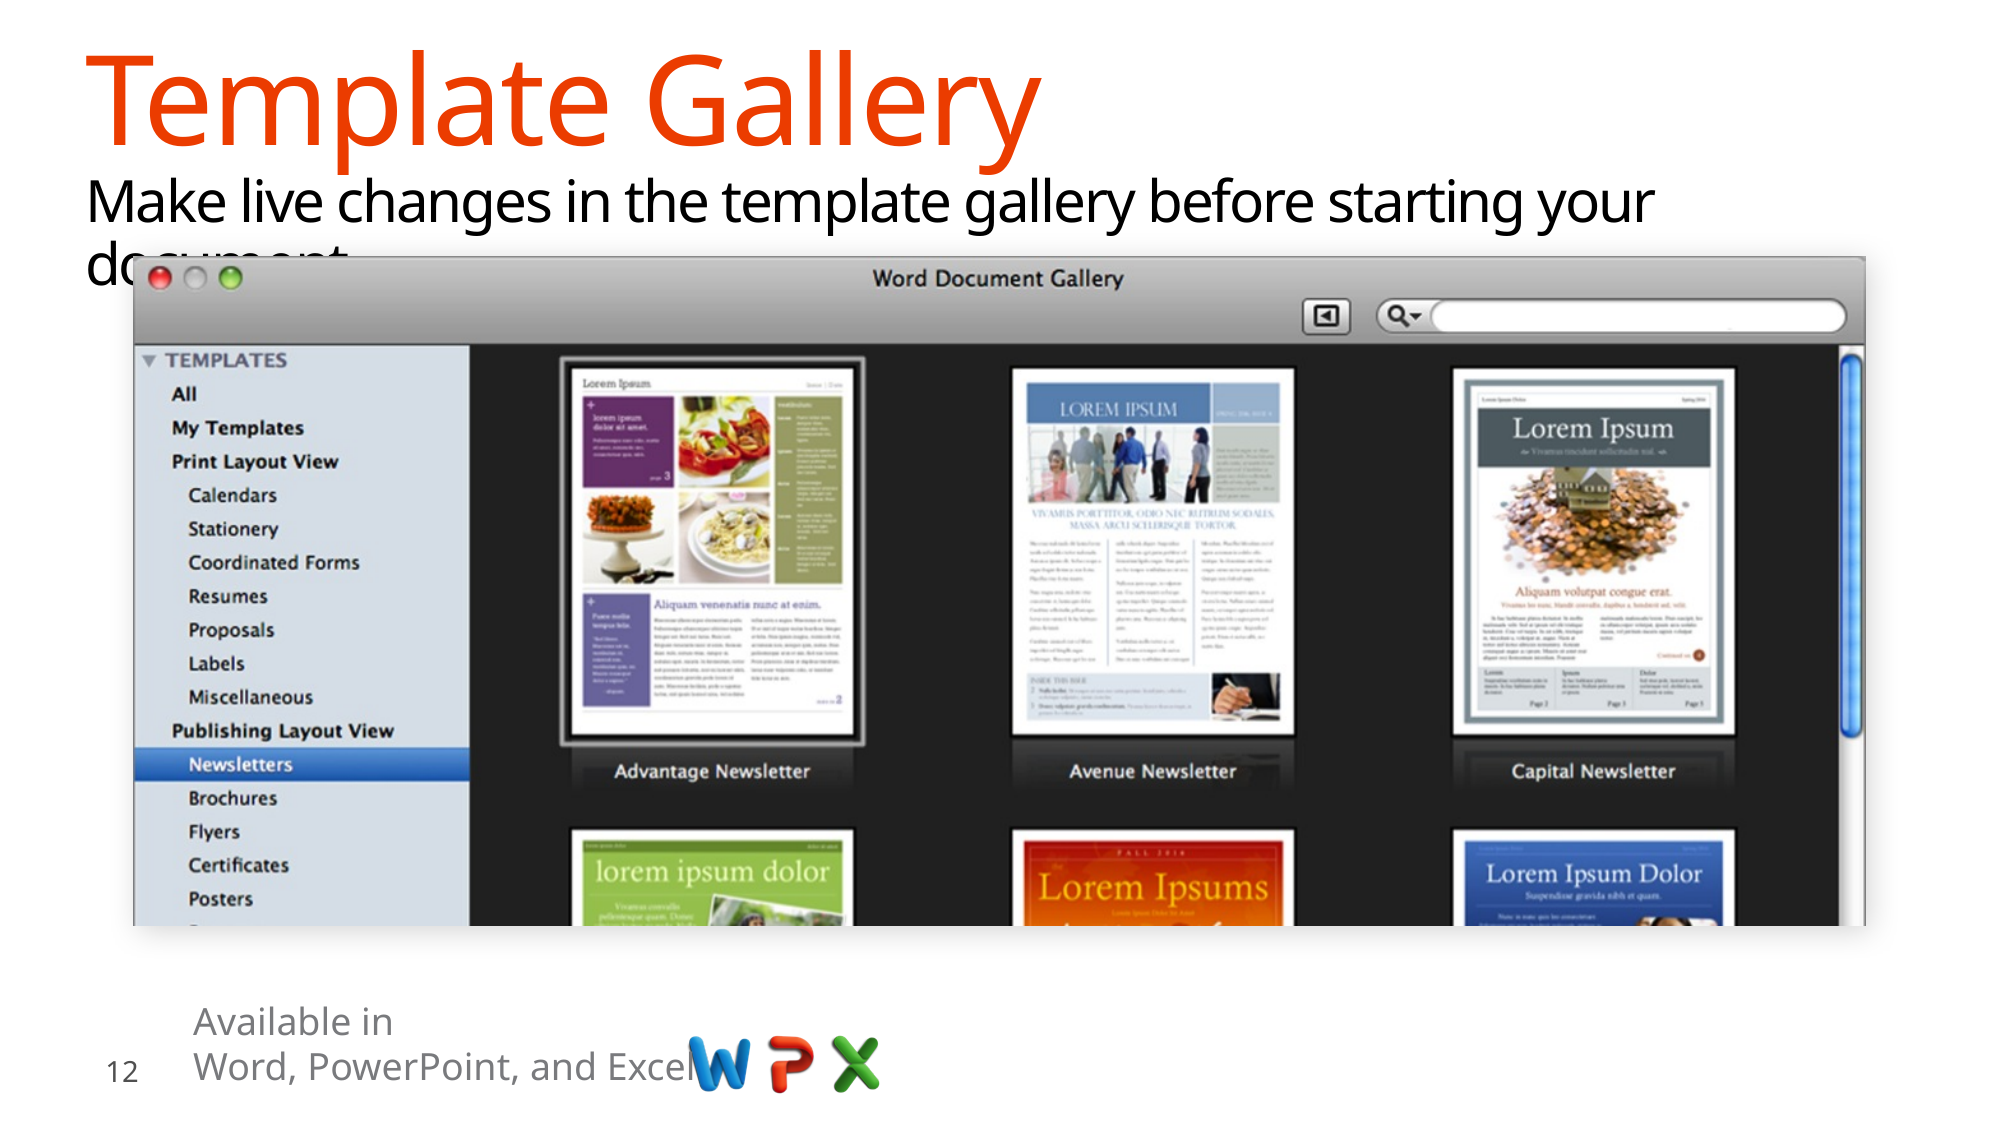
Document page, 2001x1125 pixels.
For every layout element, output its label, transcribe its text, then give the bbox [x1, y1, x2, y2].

title Template Gallery Make live changes in the template gallery before starting your document [85, 37, 1915, 161]
text_box Available in Word, PowerPoint, and Excel [178, 990, 1179, 1096]
picture [757, 1031, 890, 1097]
picture [687, 1031, 753, 1097]
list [133, 255, 1866, 927]
slide_number 12 [85, 1049, 288, 1097]
